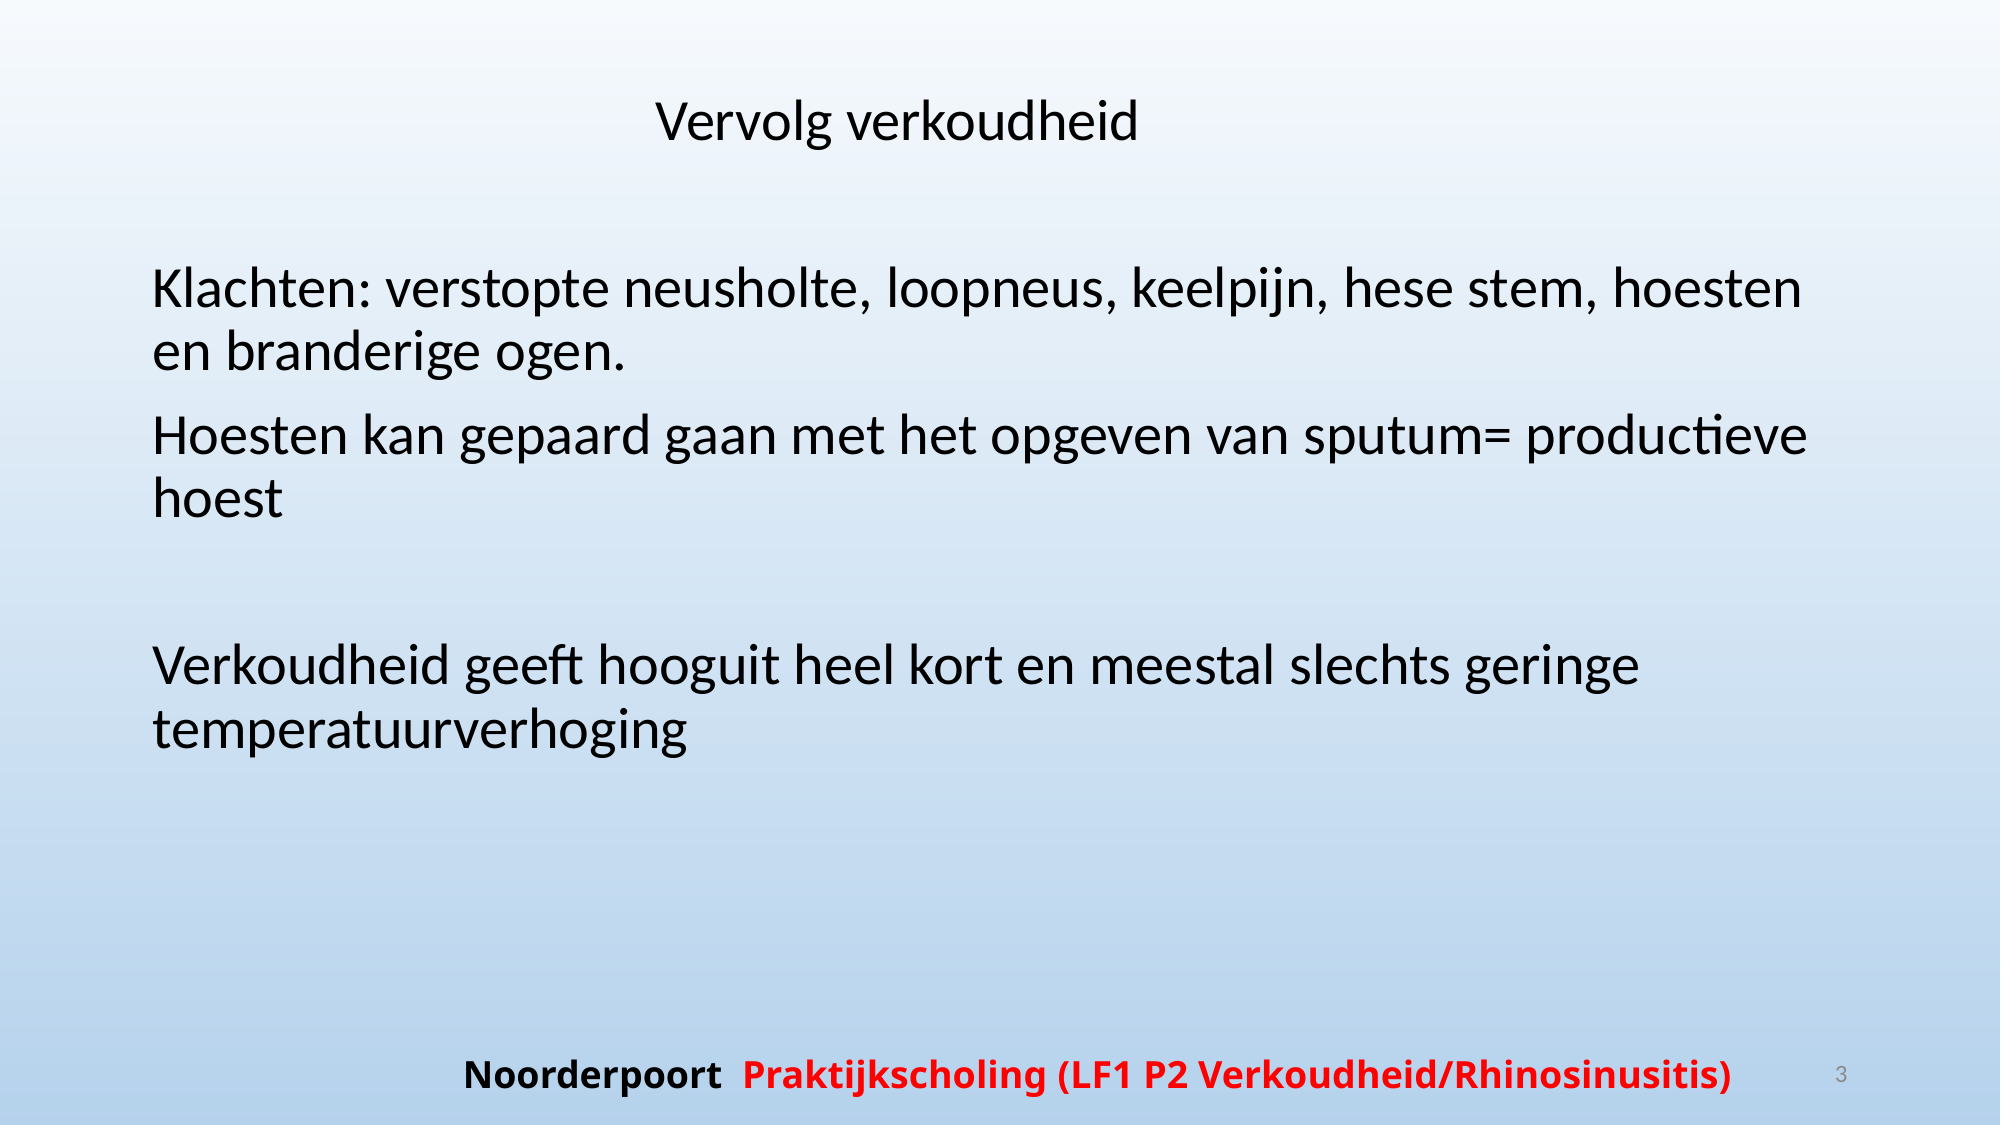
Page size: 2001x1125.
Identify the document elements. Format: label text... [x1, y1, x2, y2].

list Vervolg verkoudheid Klachten: verstopte neusholte, loopneus, keelpijn, hese stem, hoesten en branderige ogen. Hoesten kan gepaard gaan met het opgeven van sputum= productieve hoest Verkoudheid geeft hooguit heel kort en meestal slechts geringe temperatuurverhoging [137, 82, 1863, 859]
text_box Noorderpoort Praktijkscholing (LF1 P2 Verkoudheid/Rhinosinusitis) [448, 1043, 1787, 1104]
slide_number 3 [1412, 1042, 1863, 1103]
